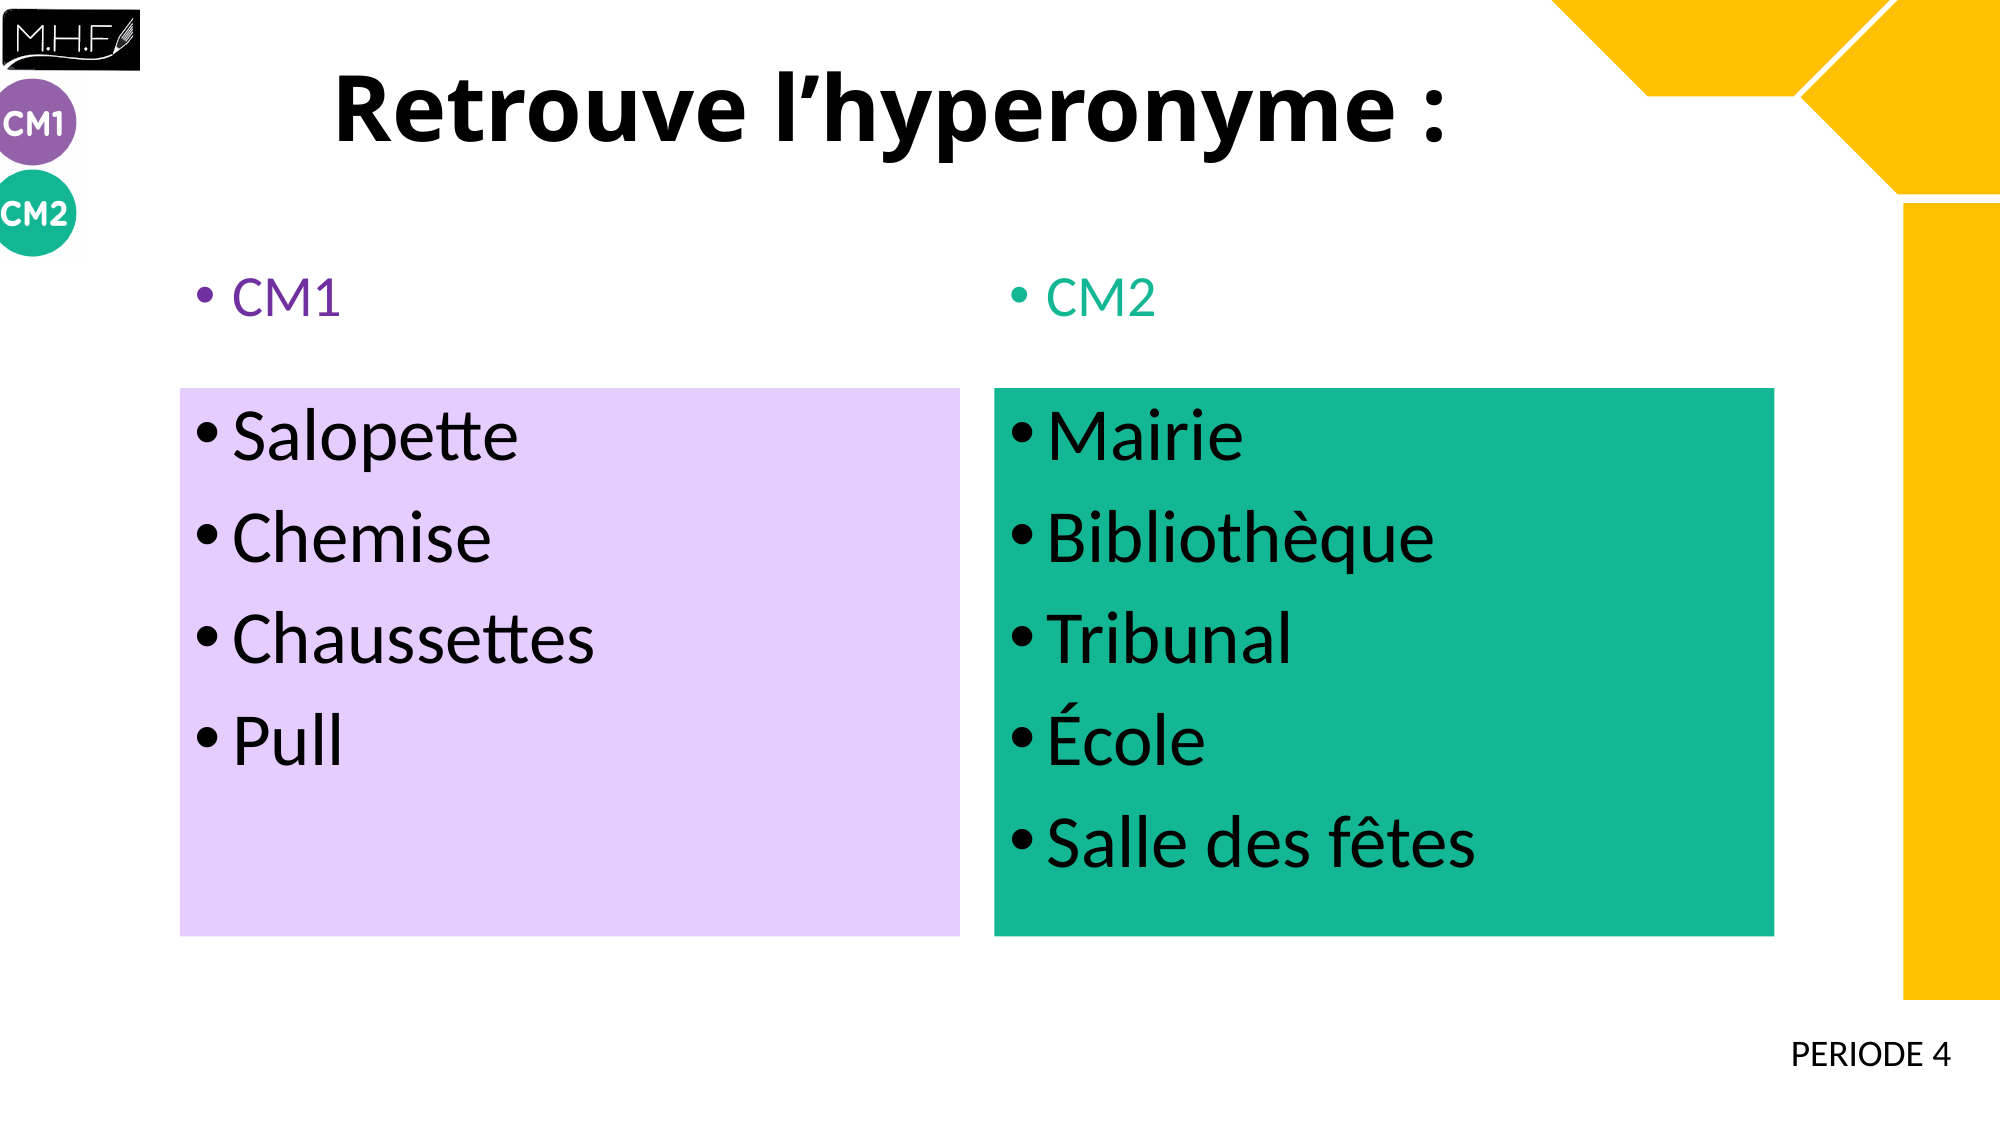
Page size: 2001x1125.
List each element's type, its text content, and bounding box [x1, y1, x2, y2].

text_box Mairie Bibliothèque Tribunal École Salle des fêtes [994, 388, 1775, 937]
picture [0, 7, 140, 259]
text_box [1799, 0, 2000, 196]
text_box [1549, 0, 1892, 98]
text_box CM2 [994, 258, 1775, 388]
text_box PERIODE 4 [1362, 1021, 1967, 1082]
text_box CM1 [179, 258, 960, 388]
text_box Salopette Chemise Chaussettes Pull [179, 388, 960, 937]
text_box [1902, 202, 2000, 1001]
title Retrouve l’hyperonyme : [316, 3, 1863, 221]
